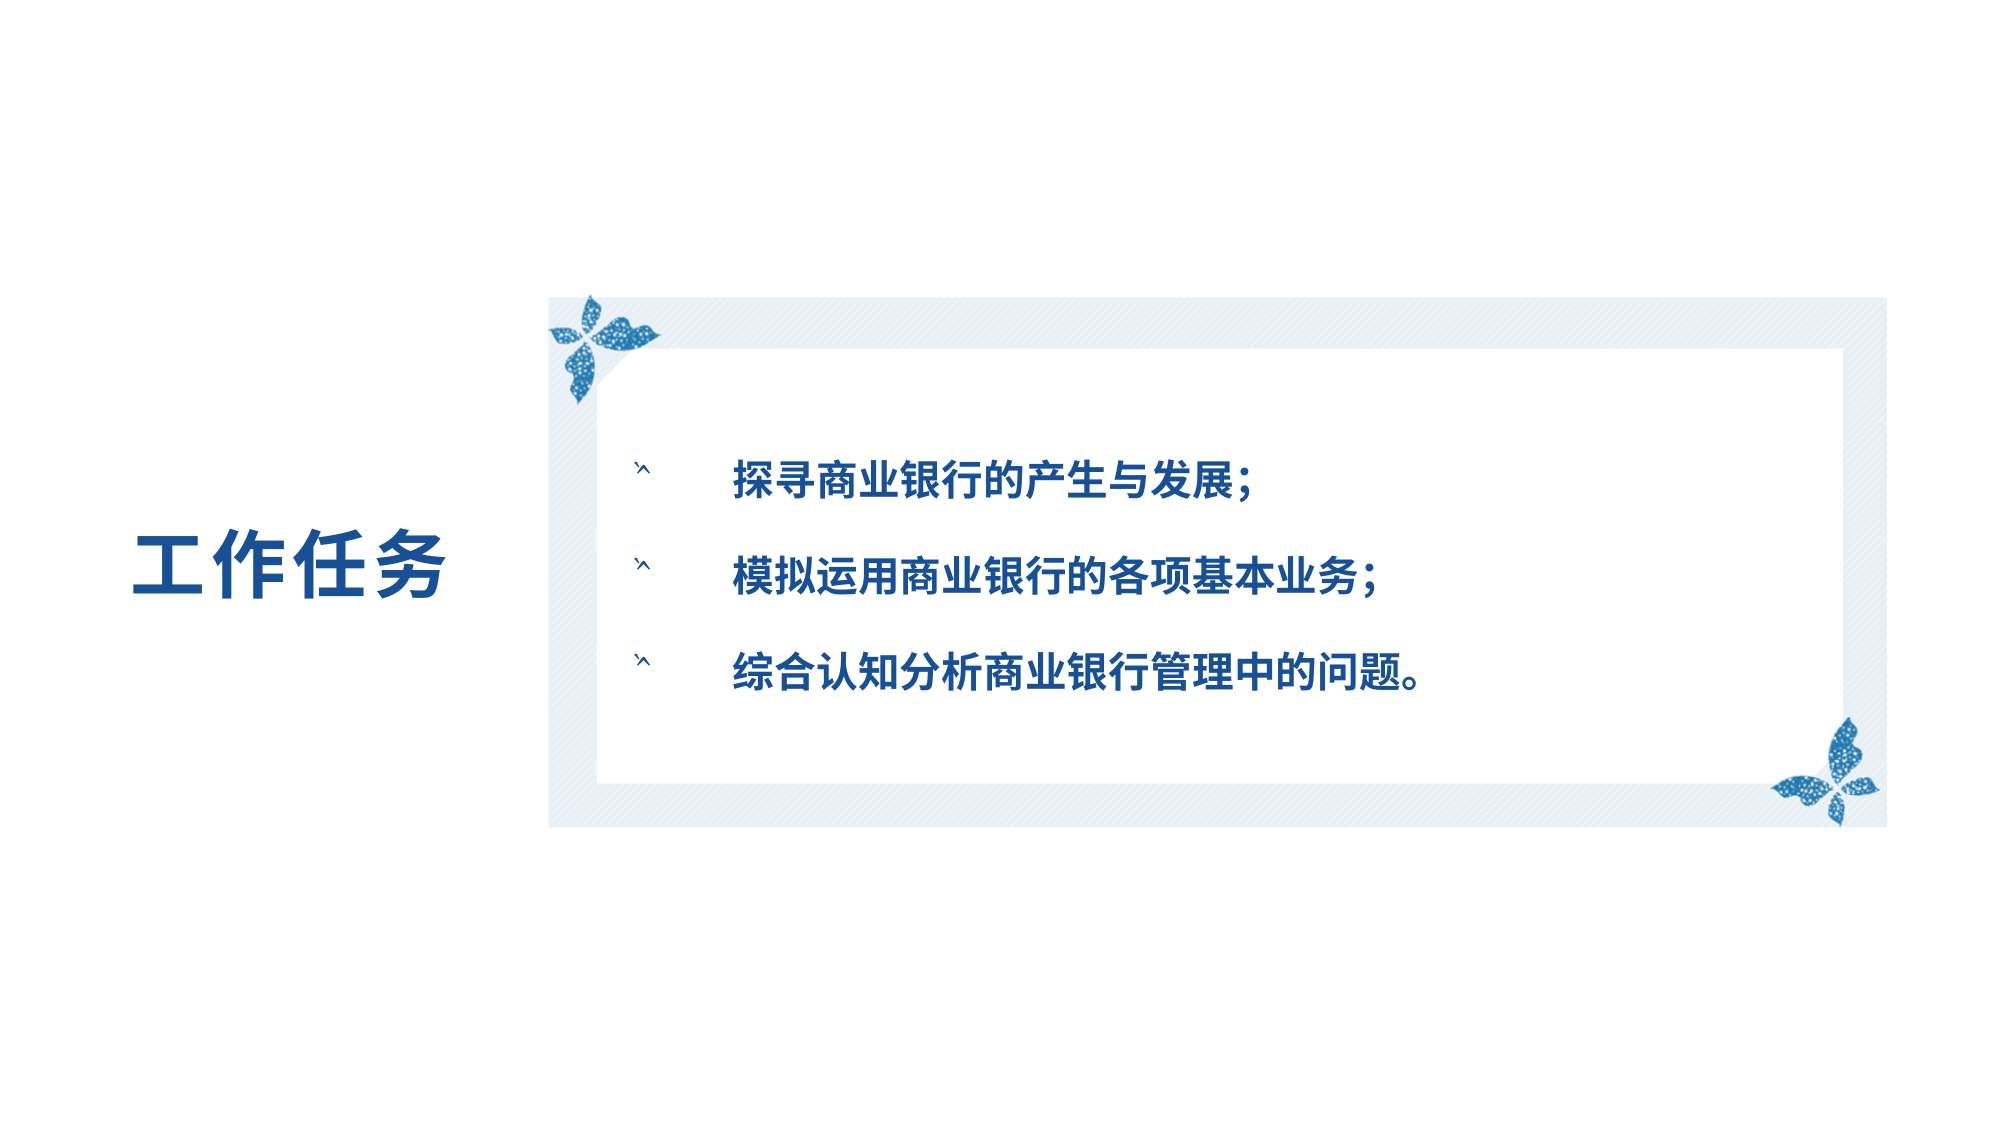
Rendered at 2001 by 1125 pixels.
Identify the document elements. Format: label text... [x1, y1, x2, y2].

picture [1766, 717, 1887, 828]
text_box 工作任务 [113, 465, 470, 660]
picture [519, 270, 665, 410]
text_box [548, 297, 1887, 828]
